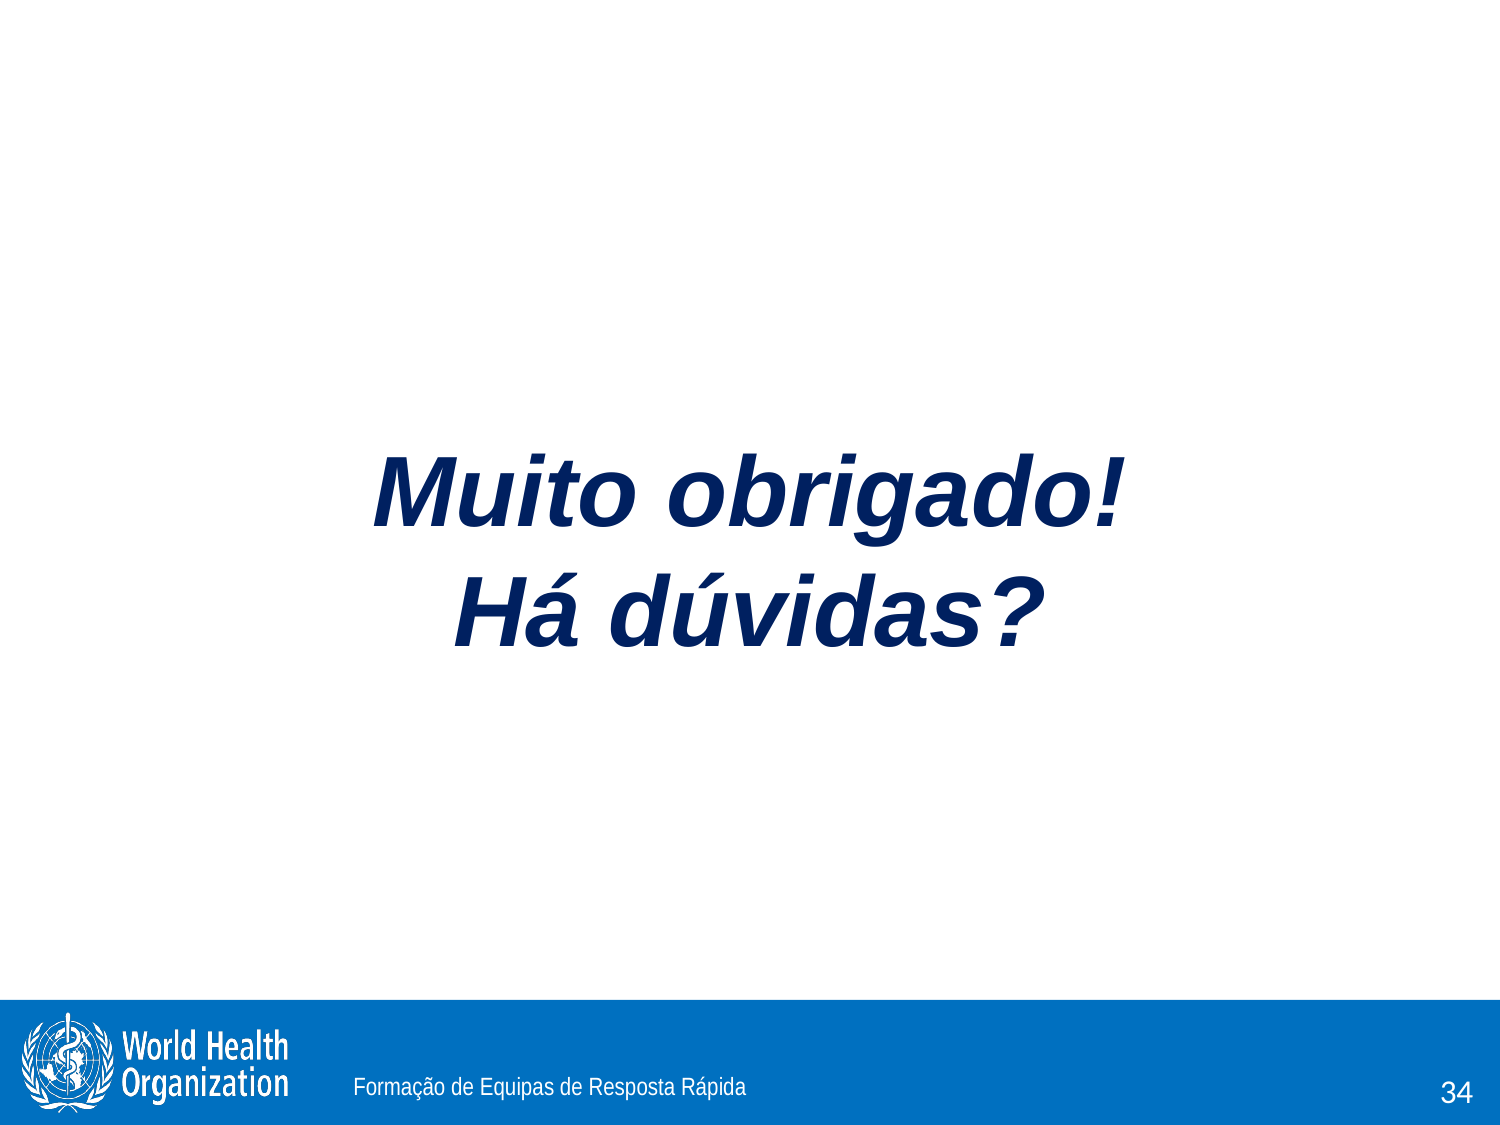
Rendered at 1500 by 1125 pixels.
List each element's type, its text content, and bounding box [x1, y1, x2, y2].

picture [21, 1012, 288, 1113]
subtitle Muito obrigado! Há dúvidas? [0, 418, 1500, 707]
